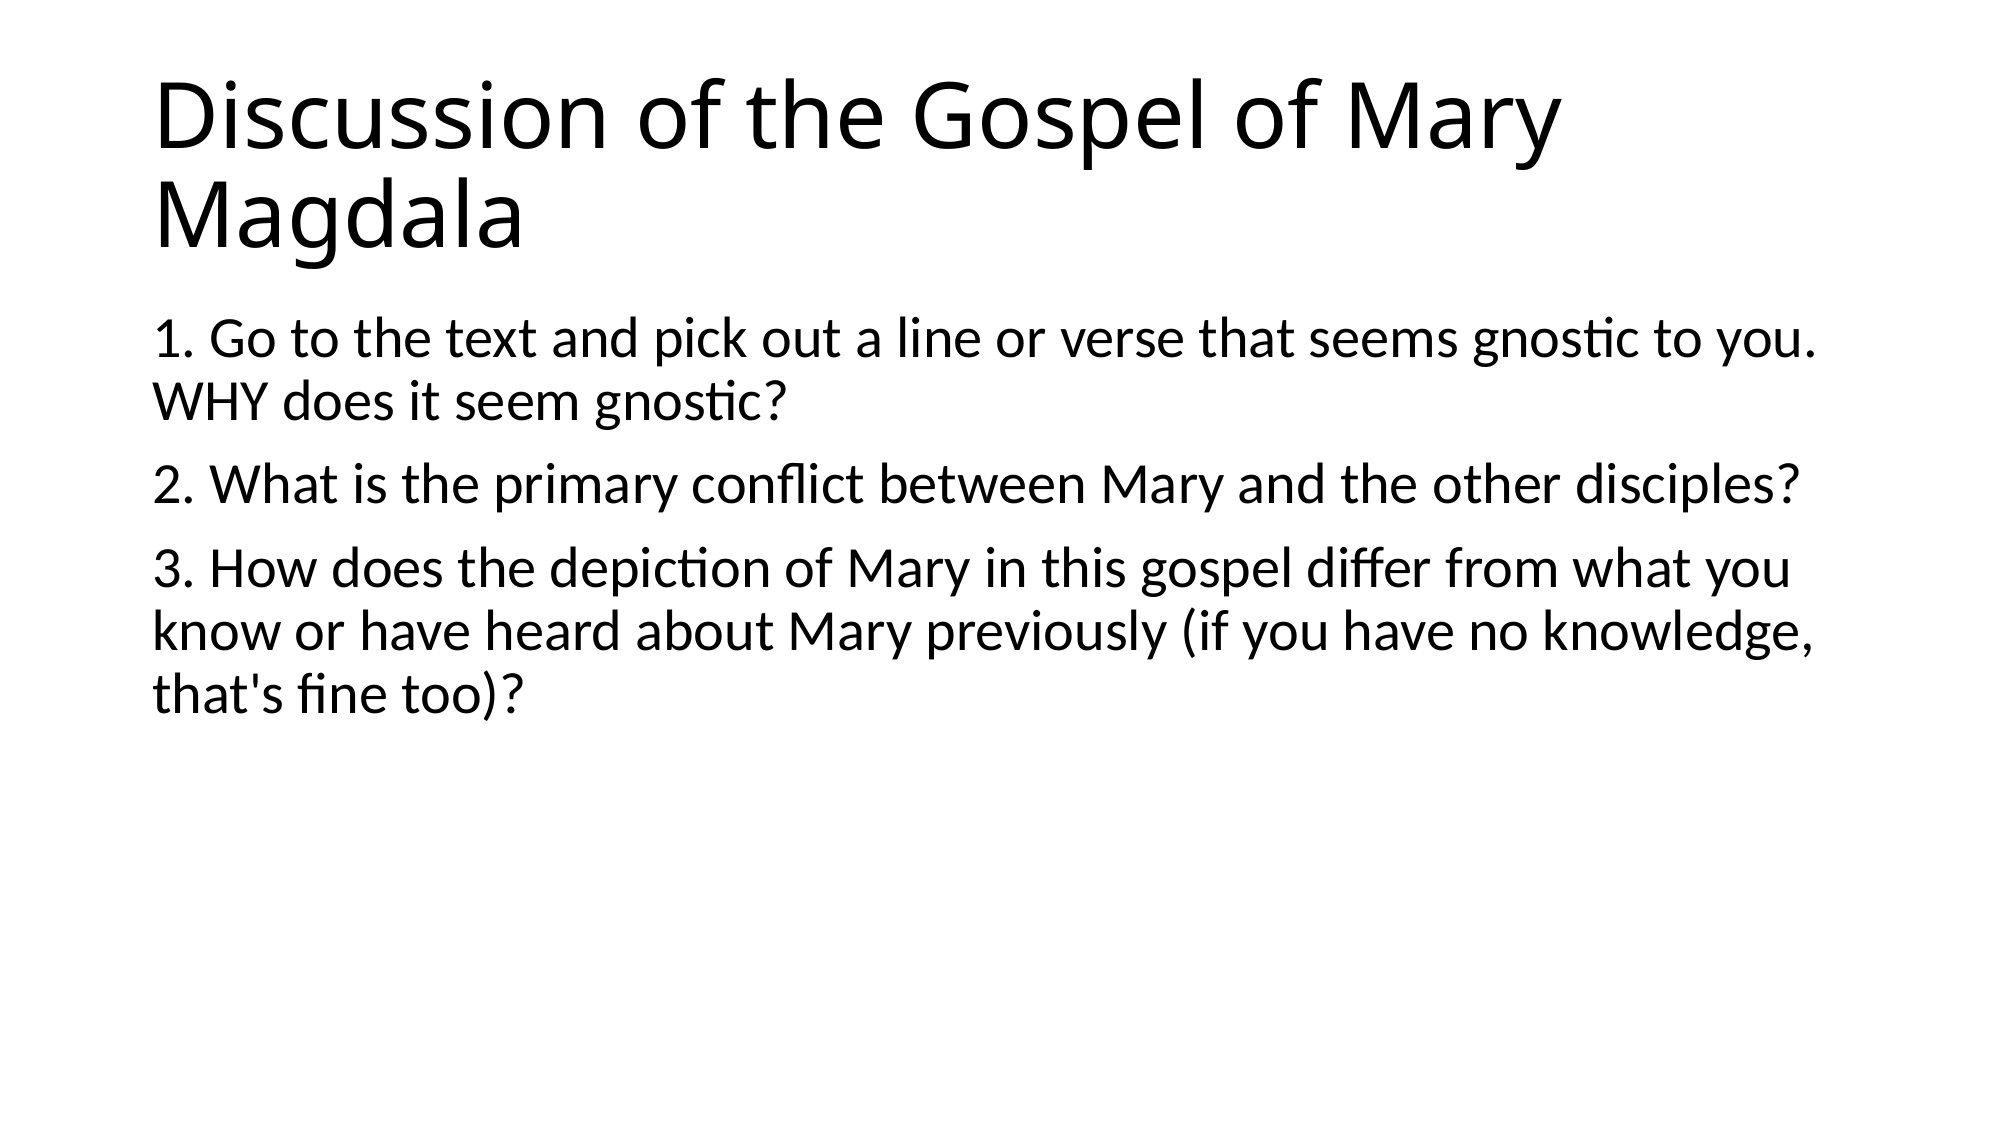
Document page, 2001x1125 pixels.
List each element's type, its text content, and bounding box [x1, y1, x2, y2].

list 1. Go to the text and pick out a line or verse that seems gnostic to you. WHY does it seem gnostic? 2. What is the primary conflict between Mary and the other disciples? 3. How does the depiction of Mary in this gospel differ from what you know or have heard about Mary previously (if you have no knowledge, that's fine too)? [137, 299, 1863, 1014]
title Discussion of the Gospel of Mary Magdala [137, 59, 1863, 278]
